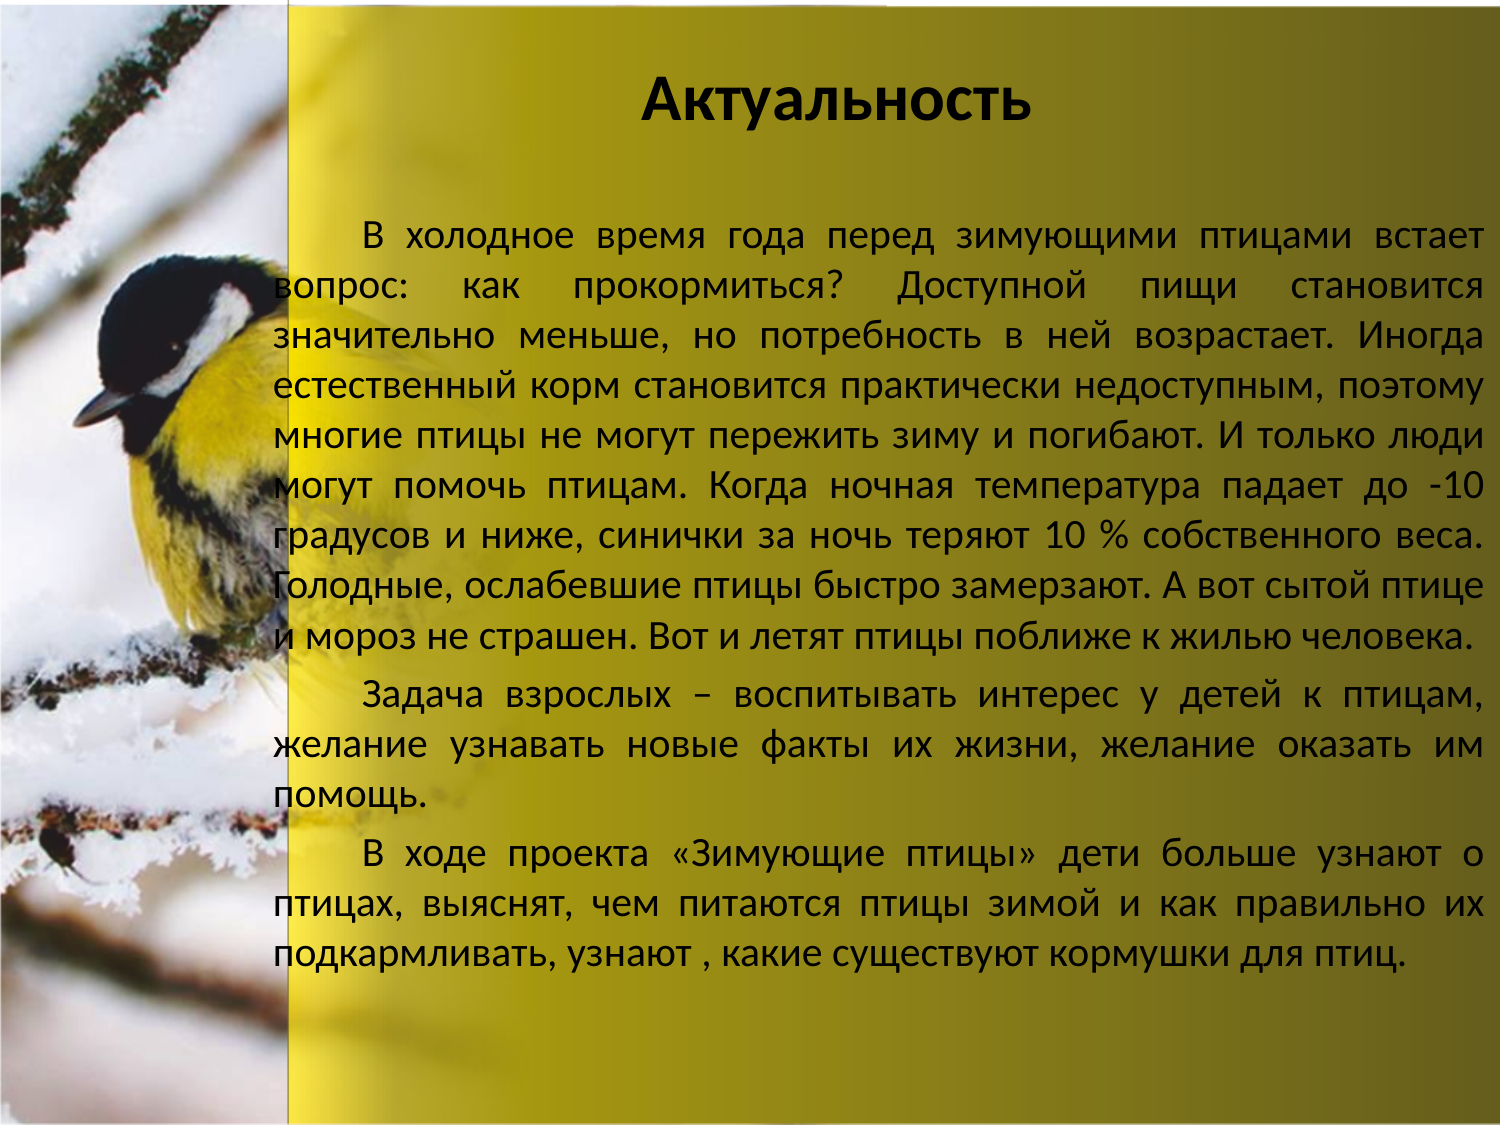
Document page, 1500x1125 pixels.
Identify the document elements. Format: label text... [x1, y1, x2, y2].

list В холодное время года перед зимующими птицами встает вопрос: как прокормиться? Доступной пищи становится значительно меньше, но потребность в ней возрастает. Иногда естественный корм становится практически недоступным, поэтому многие птицы не могут пережить зиму и погибают. И только люди могут помочь птицам. Когда ночная температура падает до -10 градусов и ниже, синички за ночь теряют 10 % собственного веса. Голодные, ослабевшие птицы быстро замерзают. А вот сытой птице и мороз не страшен. Вот и летят птицы поближе к жилью человека. Задача взрослых – воспитывать интерес у детей к птицам, желание узнавать новые факты их жизни, желание оказать им помощь. В ходе проекта «Зимующие птицы» дети больше узнают о птицах, выяснят, чем питаются птицы зимой и как правильно их подкармливать, узнают , какие существуют кормушки для птиц. [257, 199, 1500, 989]
title Актуальность [257, 0, 1418, 188]
picture [0, 0, 1500, 1125]
